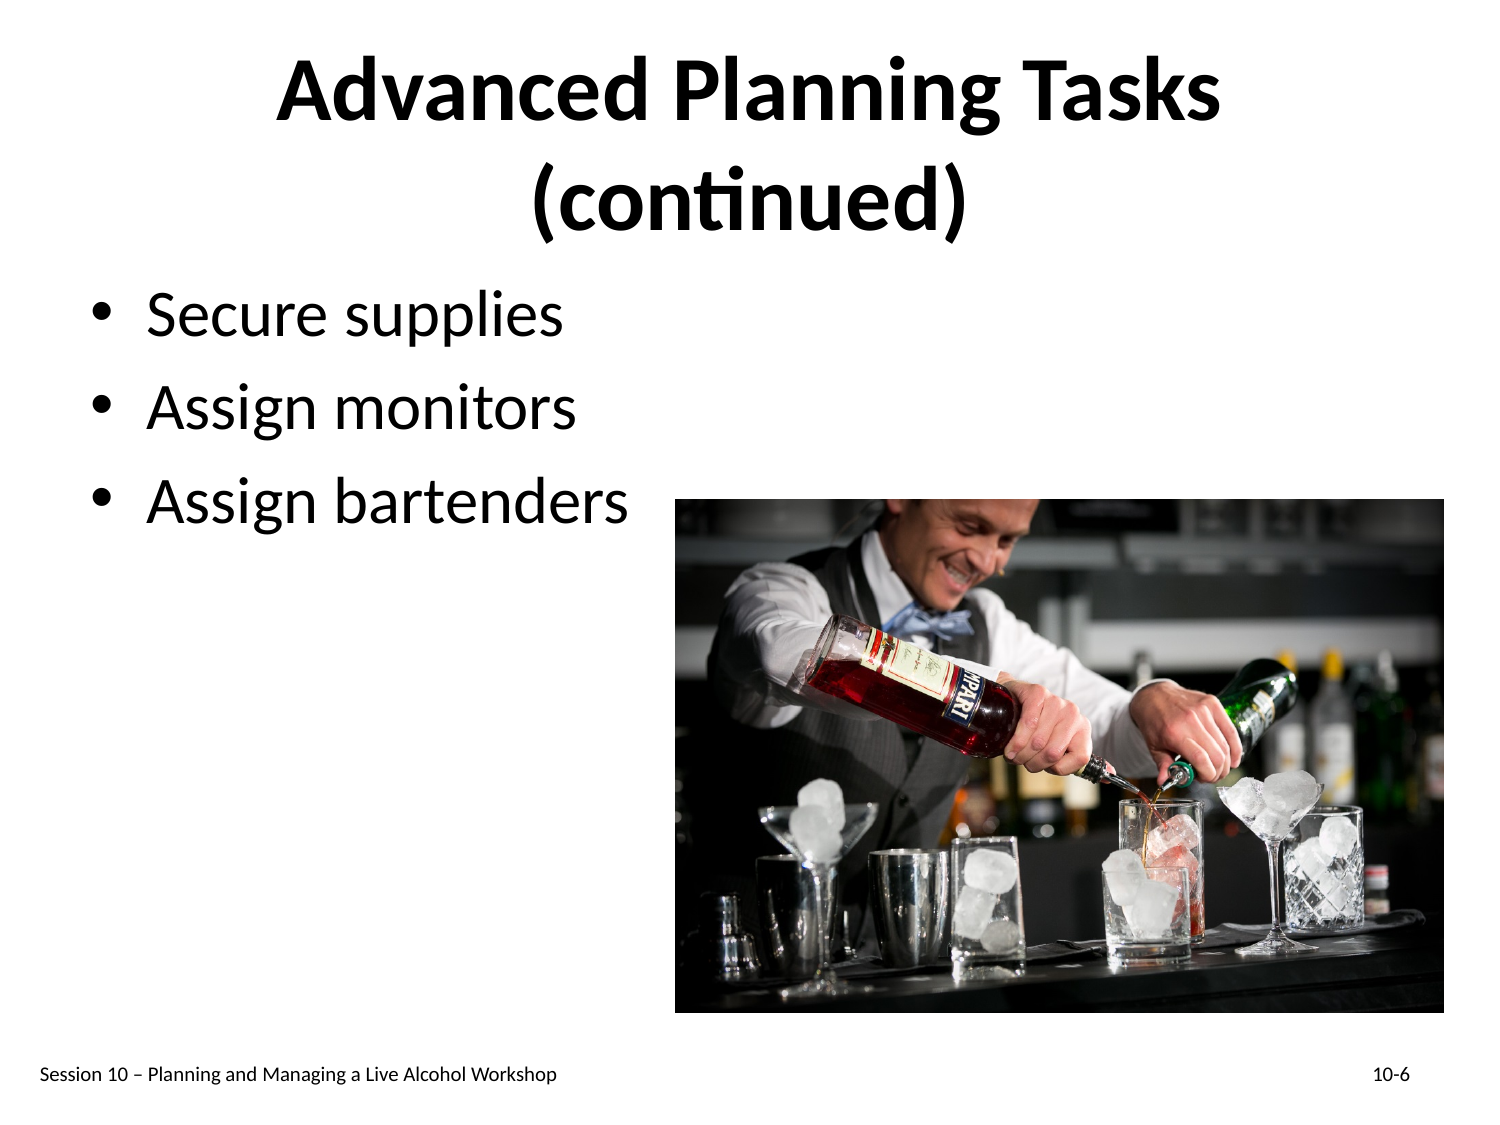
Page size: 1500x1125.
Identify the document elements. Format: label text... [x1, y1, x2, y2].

list Secure supplies Assign monitors Assign bartenders [75, 262, 1425, 1005]
picture [674, 499, 1444, 1013]
title Advanced Planning Tasks (continued) [75, 45, 1425, 233]
footer Session 10 – Planning and Managing a Live Alcohol Workshop [24, 1042, 600, 1103]
slide_number 10-6 [1074, 1042, 1425, 1103]
